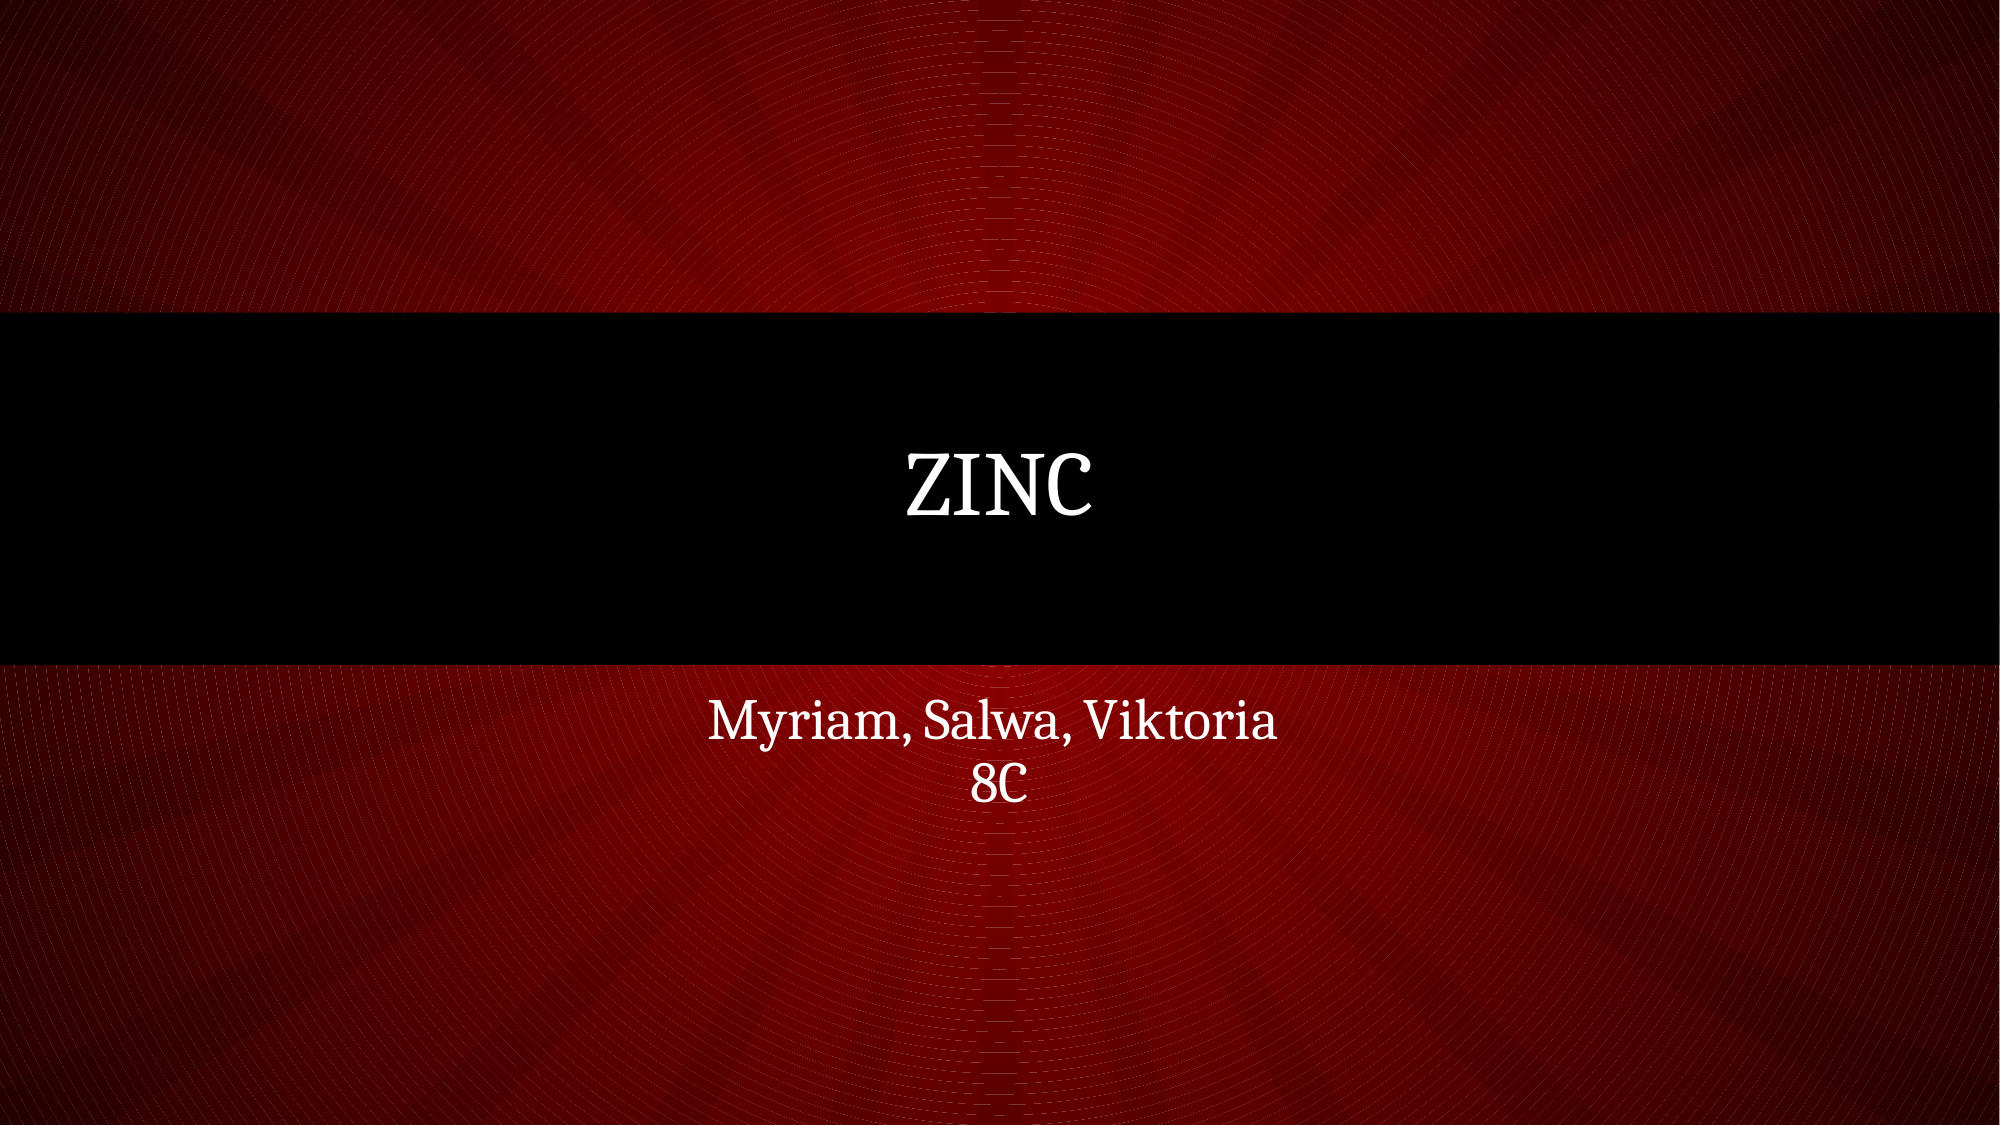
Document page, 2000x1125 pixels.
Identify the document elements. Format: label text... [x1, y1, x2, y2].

subtitle Myriam, Salwa, Viktoria 8C [199, 679, 1800, 846]
title ZINC [199, 312, 1800, 665]
